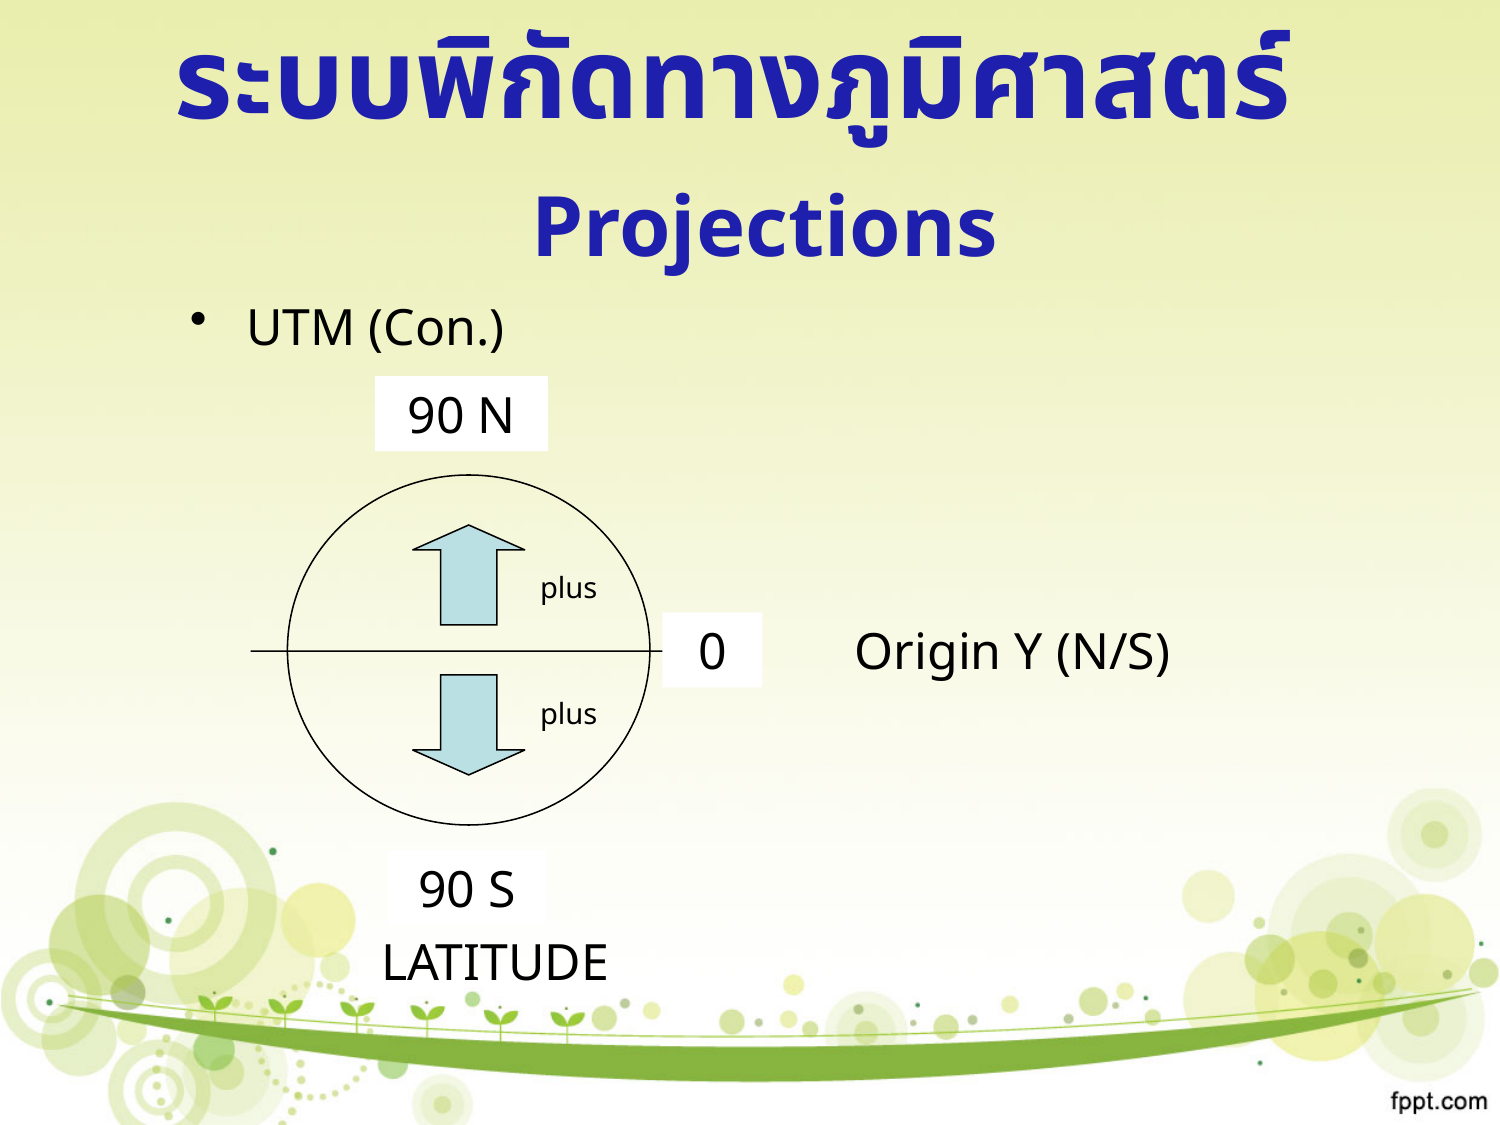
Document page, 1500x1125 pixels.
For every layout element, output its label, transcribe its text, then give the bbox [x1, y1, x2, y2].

list UTM (Con.) [174, 287, 825, 363]
text_box LATITUDE [257, 922, 733, 998]
text_box Origin Y (N/S) [774, 612, 1250, 688]
text_box 90 N [374, 376, 549, 452]
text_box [250, 474, 763, 826]
text_box 90 S [387, 849, 547, 925]
title ระบบพิกัดทางภูมิศาสตร์ Projections [37, 42, 1463, 231]
picture [0, 0, 1500, 1125]
